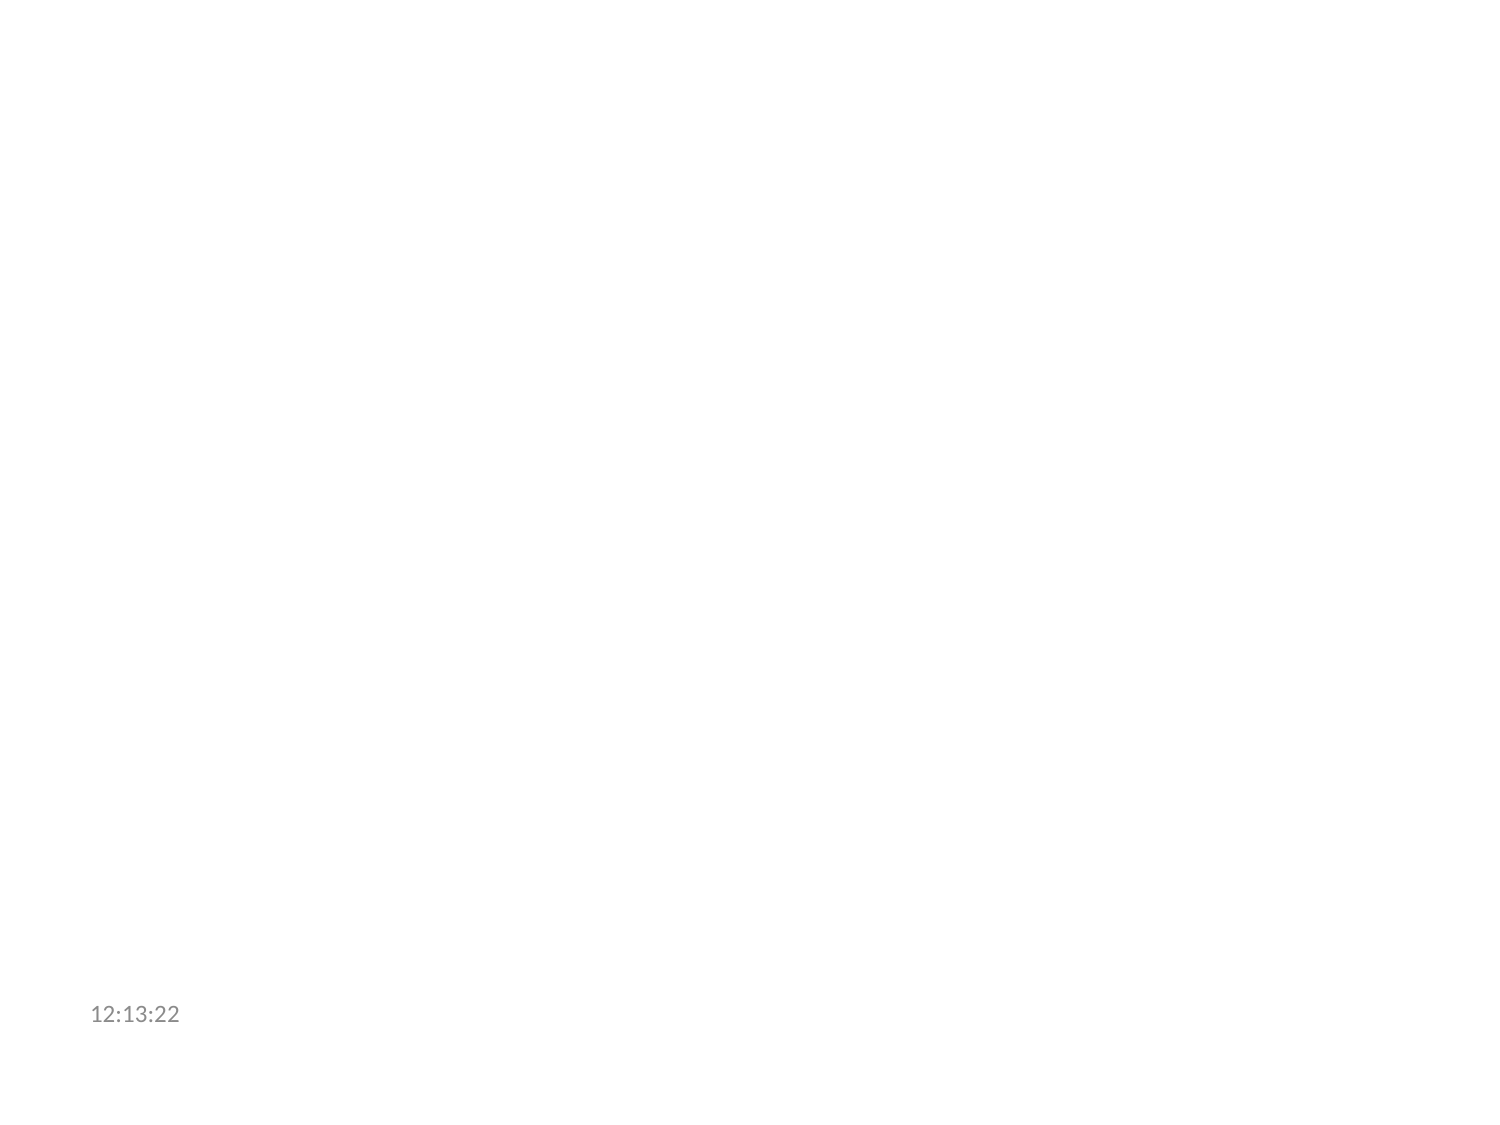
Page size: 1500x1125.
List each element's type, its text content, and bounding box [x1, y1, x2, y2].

text_box 15:35:09 [75, 982, 425, 1043]
